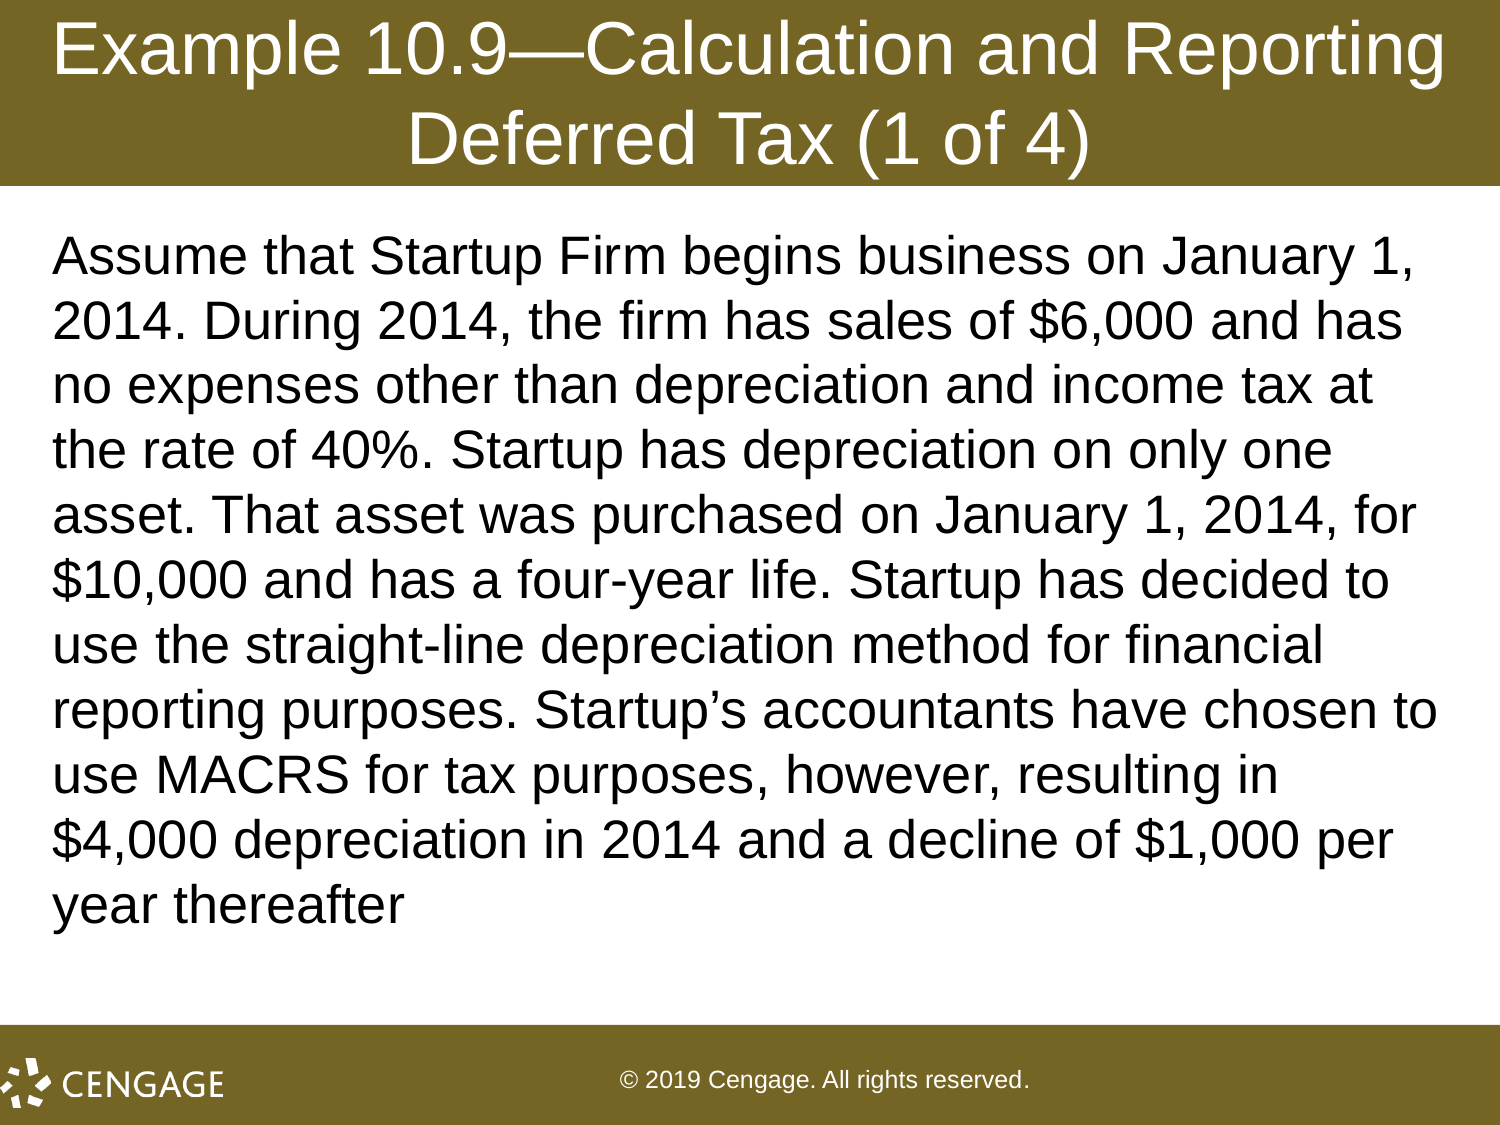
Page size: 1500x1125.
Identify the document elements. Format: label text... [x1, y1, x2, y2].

list Assume that Startup Firm begins business on January 1, 2014. During 2014, the firm has sales of $6,000 and has no expenses other than depreciation and income tax at the rate of 40%. Startup has depreciation on only one asset. That asset was purchased on January 1, 2014, for $10,000 and has a four-year life. Startup has decided to use the straight-line depreciation method for financial reporting purposes. Startup’s accountants have chosen to use MACRS for tax purposes, however, resulting in $4,000 depreciation in 2014 and a decline of $1,000 per year thereafter [37, 212, 1475, 1005]
picture [0, 1058, 223, 1108]
title Example 10.9—Calculation and Reporting Deferred Tax (1 of 4) [7, 4, 1493, 175]
